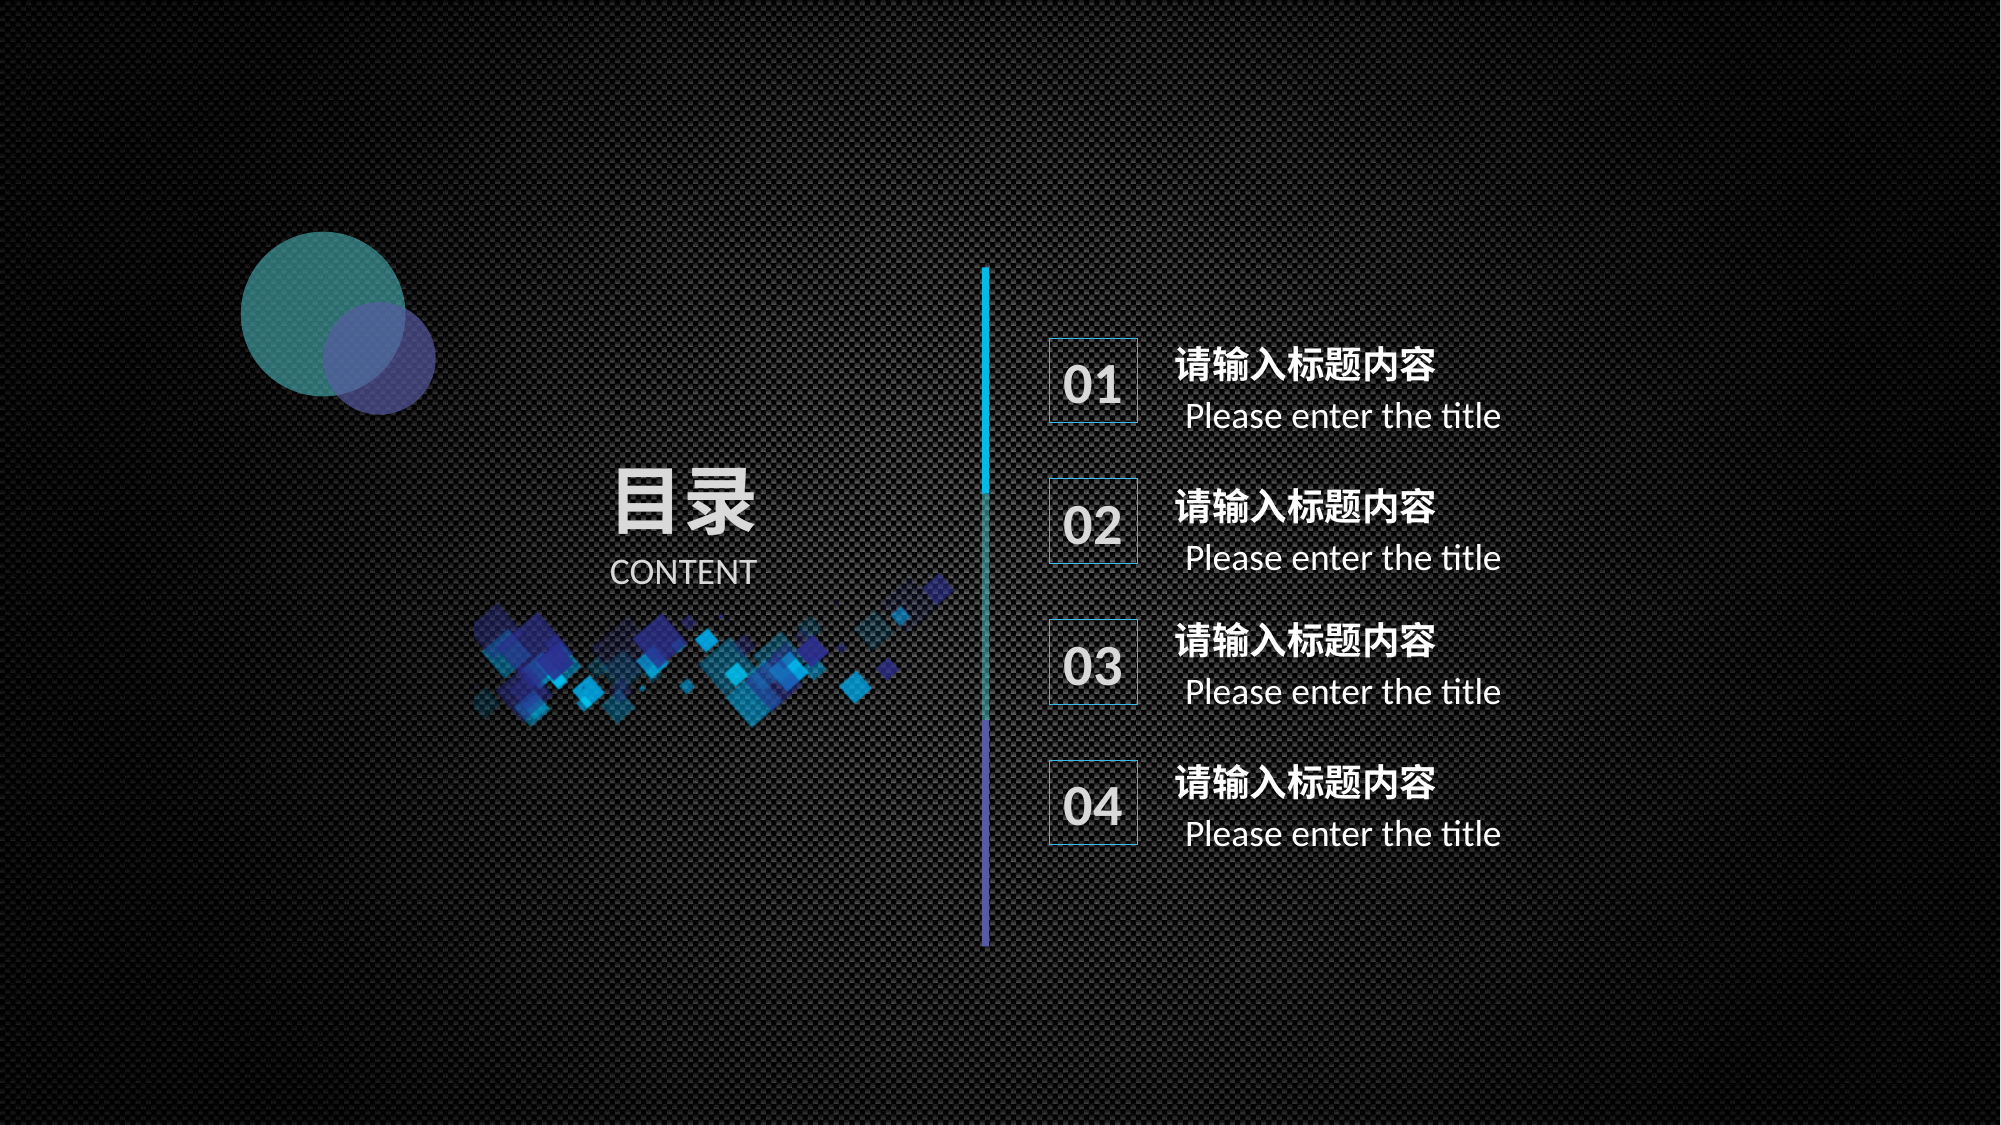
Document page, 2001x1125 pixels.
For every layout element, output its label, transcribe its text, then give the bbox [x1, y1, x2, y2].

text_box 01 [1049, 338, 1138, 423]
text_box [1156, 334, 1532, 445]
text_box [1156, 751, 1532, 862]
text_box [645, 602, 1325, 611]
text_box CONTENT [595, 539, 773, 566]
text_box 02 [1049, 478, 1138, 564]
text_box 目录 [593, 445, 774, 551]
text_box 03 [1049, 619, 1138, 705]
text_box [1156, 609, 1532, 720]
picture [0, 0, 2001, 1125]
text_box 04 [1049, 760, 1138, 845]
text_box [240, 231, 436, 415]
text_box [1156, 475, 1532, 587]
